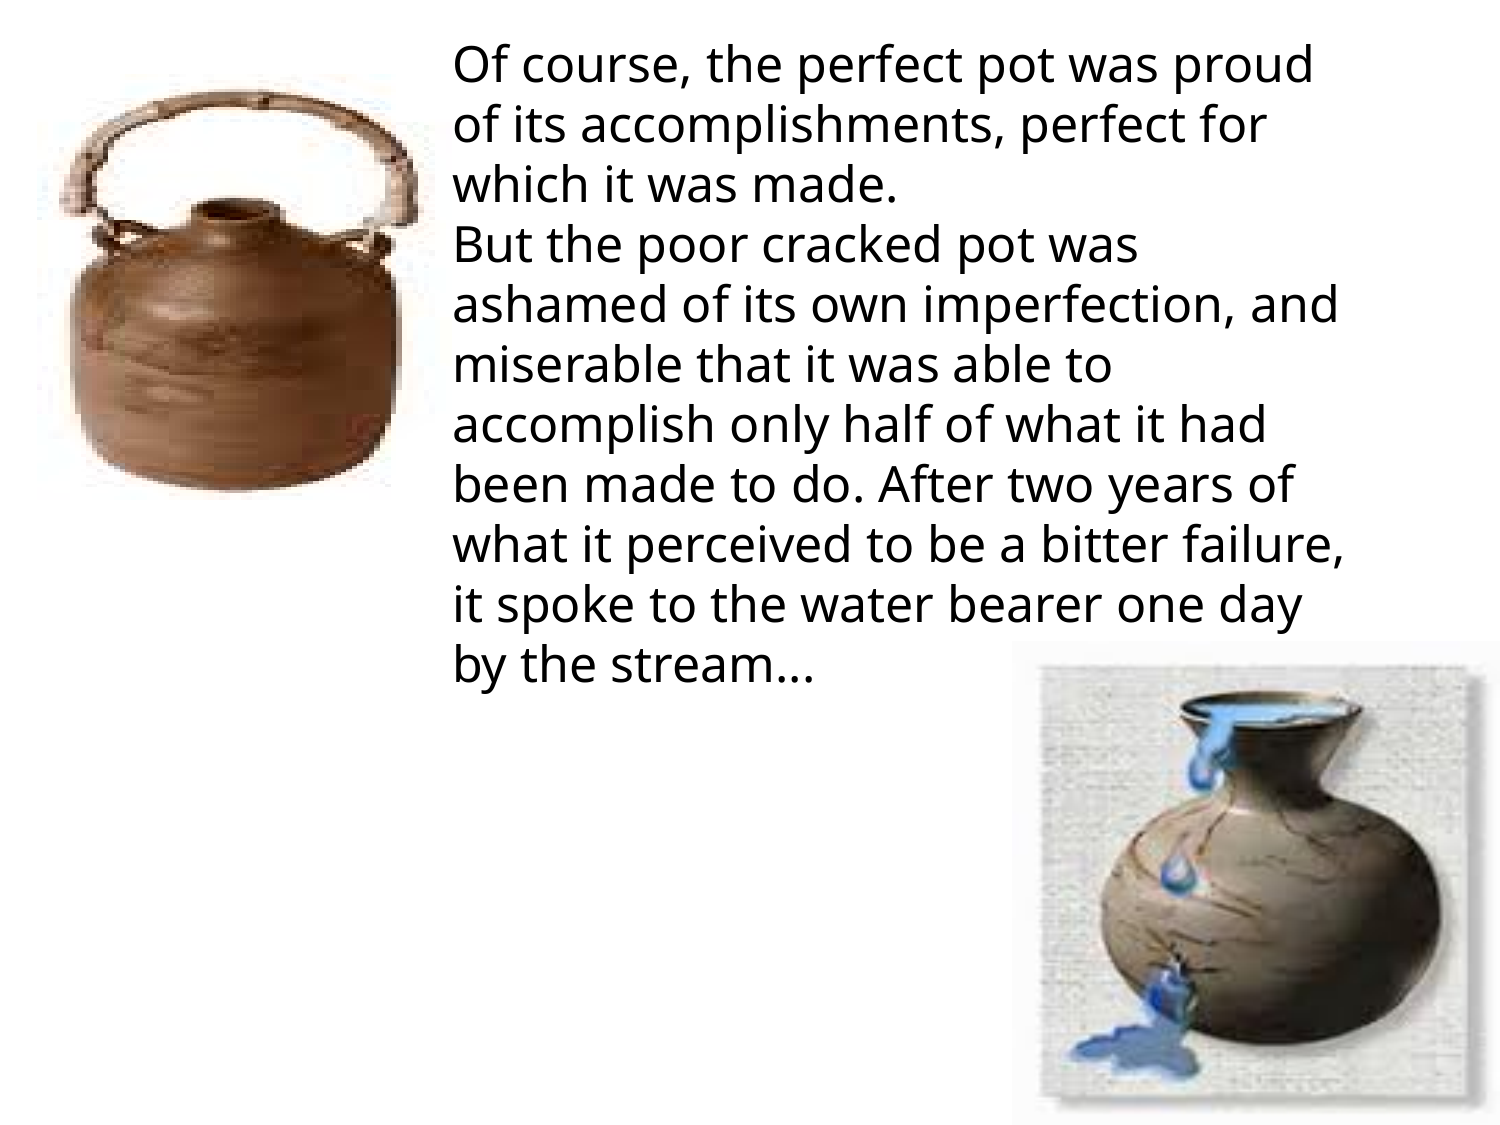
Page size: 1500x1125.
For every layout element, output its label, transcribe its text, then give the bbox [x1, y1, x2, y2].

picture [37, 74, 453, 501]
text_box Of course, the perfect pot was proud of its accomplishments, perfect for which it was made. But the poor cracked pot was ashamed of its own imperfection, and miserable that it was able to accomplish only half of what it had been made to do. After two years of what it perceived to be a bitter failure, it spoke to the water bearer one day by the stream... [437, 24, 1363, 760]
picture [1012, 641, 1500, 1125]
